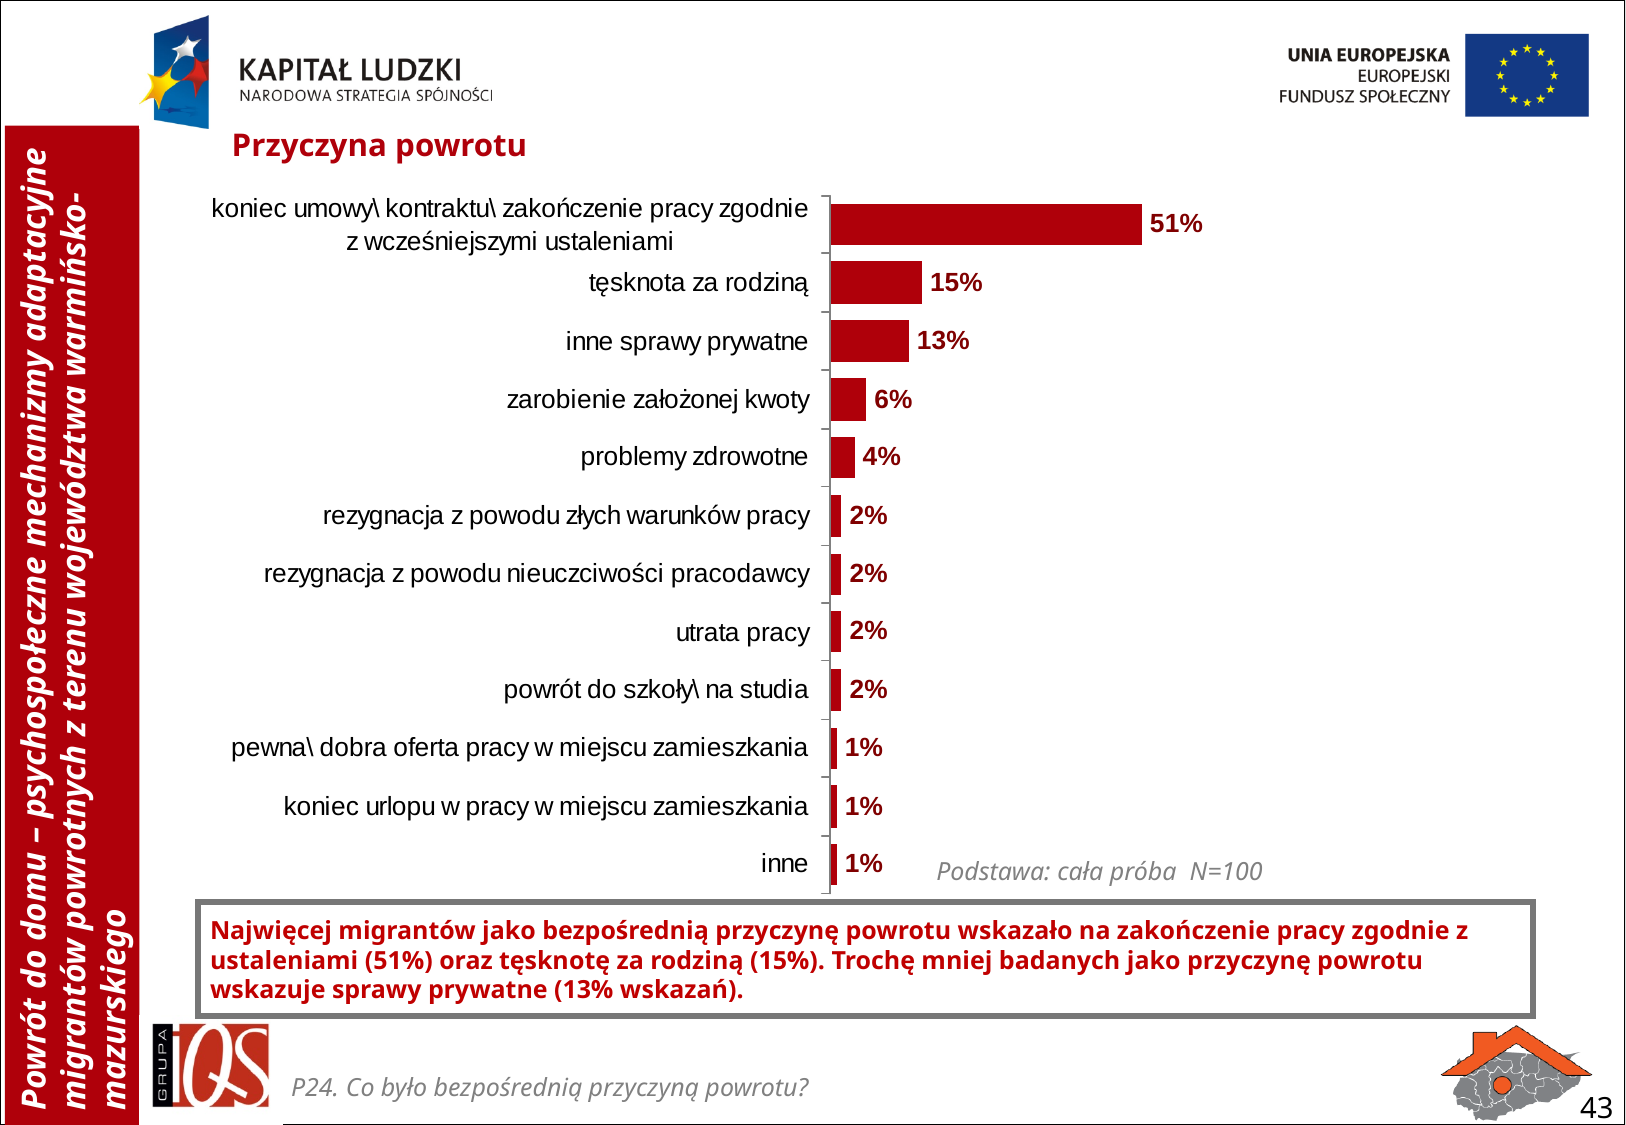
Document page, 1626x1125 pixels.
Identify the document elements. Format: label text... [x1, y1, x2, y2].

picture [1250, 7, 1617, 143]
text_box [191, 187, 1451, 912]
picture [139, 15, 492, 129]
text_box Najwięcej migrantów jako bezpośrednią przyczynę powrotu wskazało na zakończenie pracy zgodnie z ustaleniami (51%) oraz tęsknotę za rodziną (15%). Trochę mniej badanych jako przyczynę powrotu wskazuje sprawy prywatne (13% wskazań). [198, 902, 1533, 1016]
picture [139, 1015, 283, 1125]
picture [1438, 1023, 1594, 1082]
text_box Przyczyna powrotu [225, 125, 542, 163]
slide_number 43 [1249, 1082, 1625, 1125]
text_box P24. Co było bezpośrednią przyczyną powrotu? [285, 1071, 1387, 1102]
